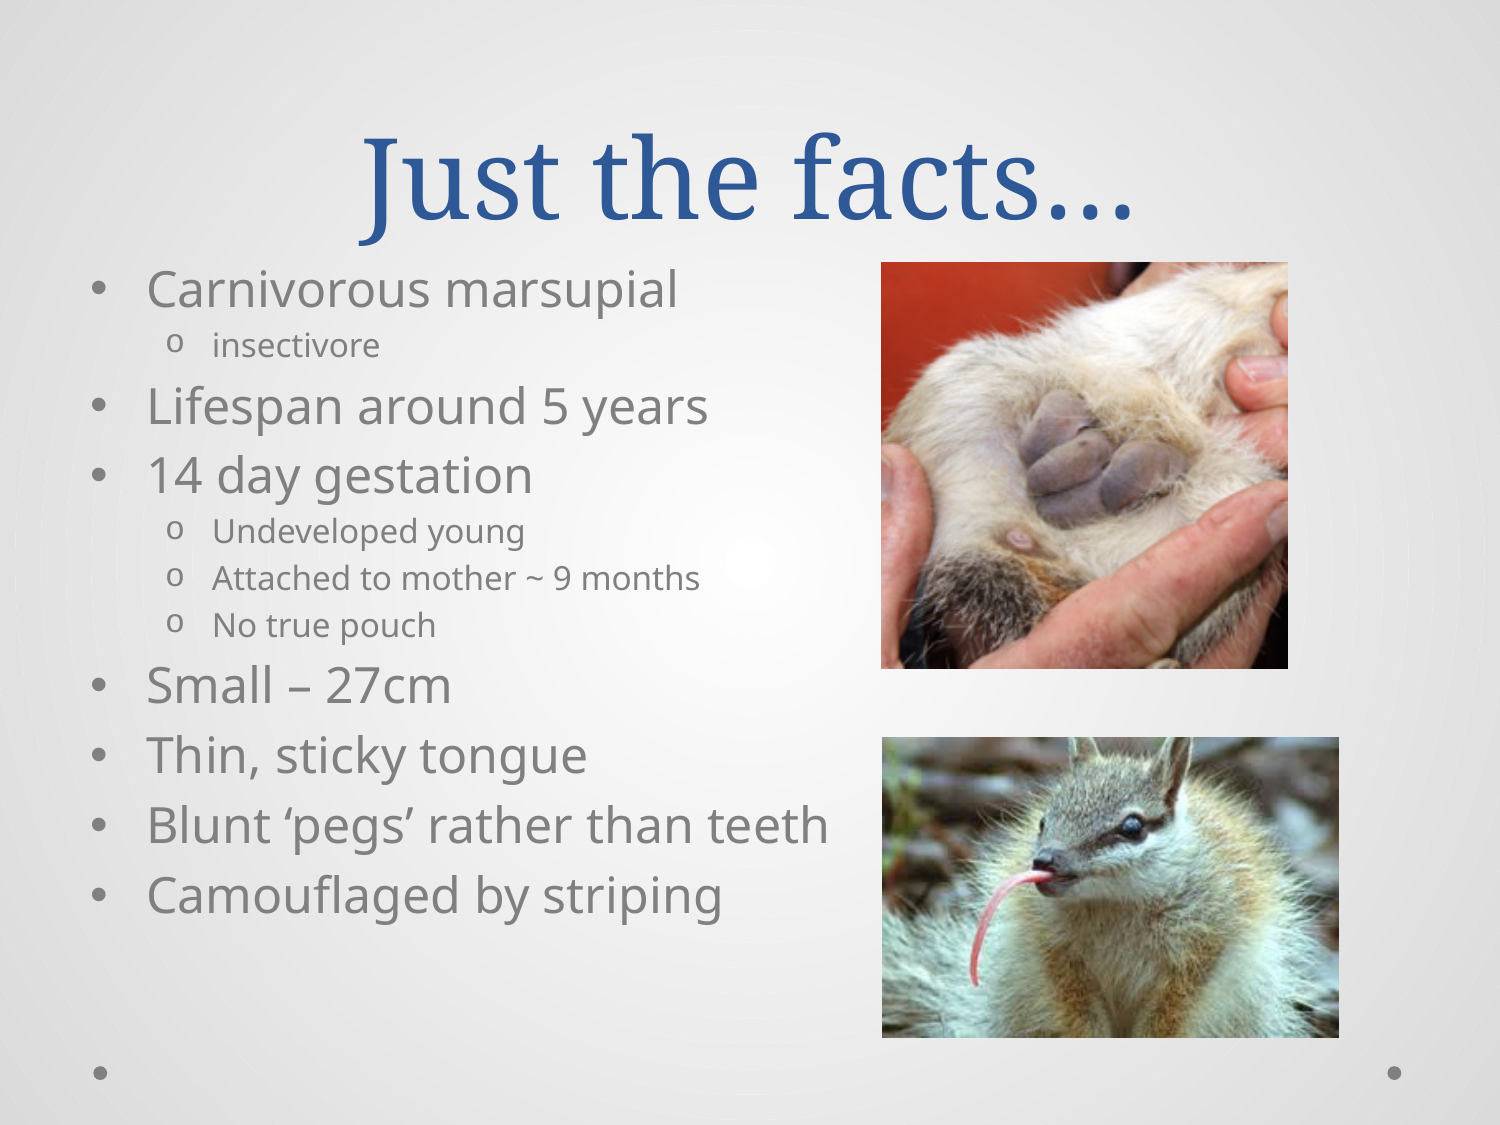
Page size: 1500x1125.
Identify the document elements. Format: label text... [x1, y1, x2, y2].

title Just the facts… [75, 75, 1425, 249]
list Carnivorous marsupial insectivore Lifespan around 5 years 14 day gestation Undeveloped young Attached to mother ~ 9 months No true pouch Small – 27cm Thin, sticky tongue Blunt ‘pegs’ rather than teeth Camouflaged by striping [75, 249, 1425, 993]
picture [882, 737, 1339, 1038]
picture [881, 262, 1288, 669]
